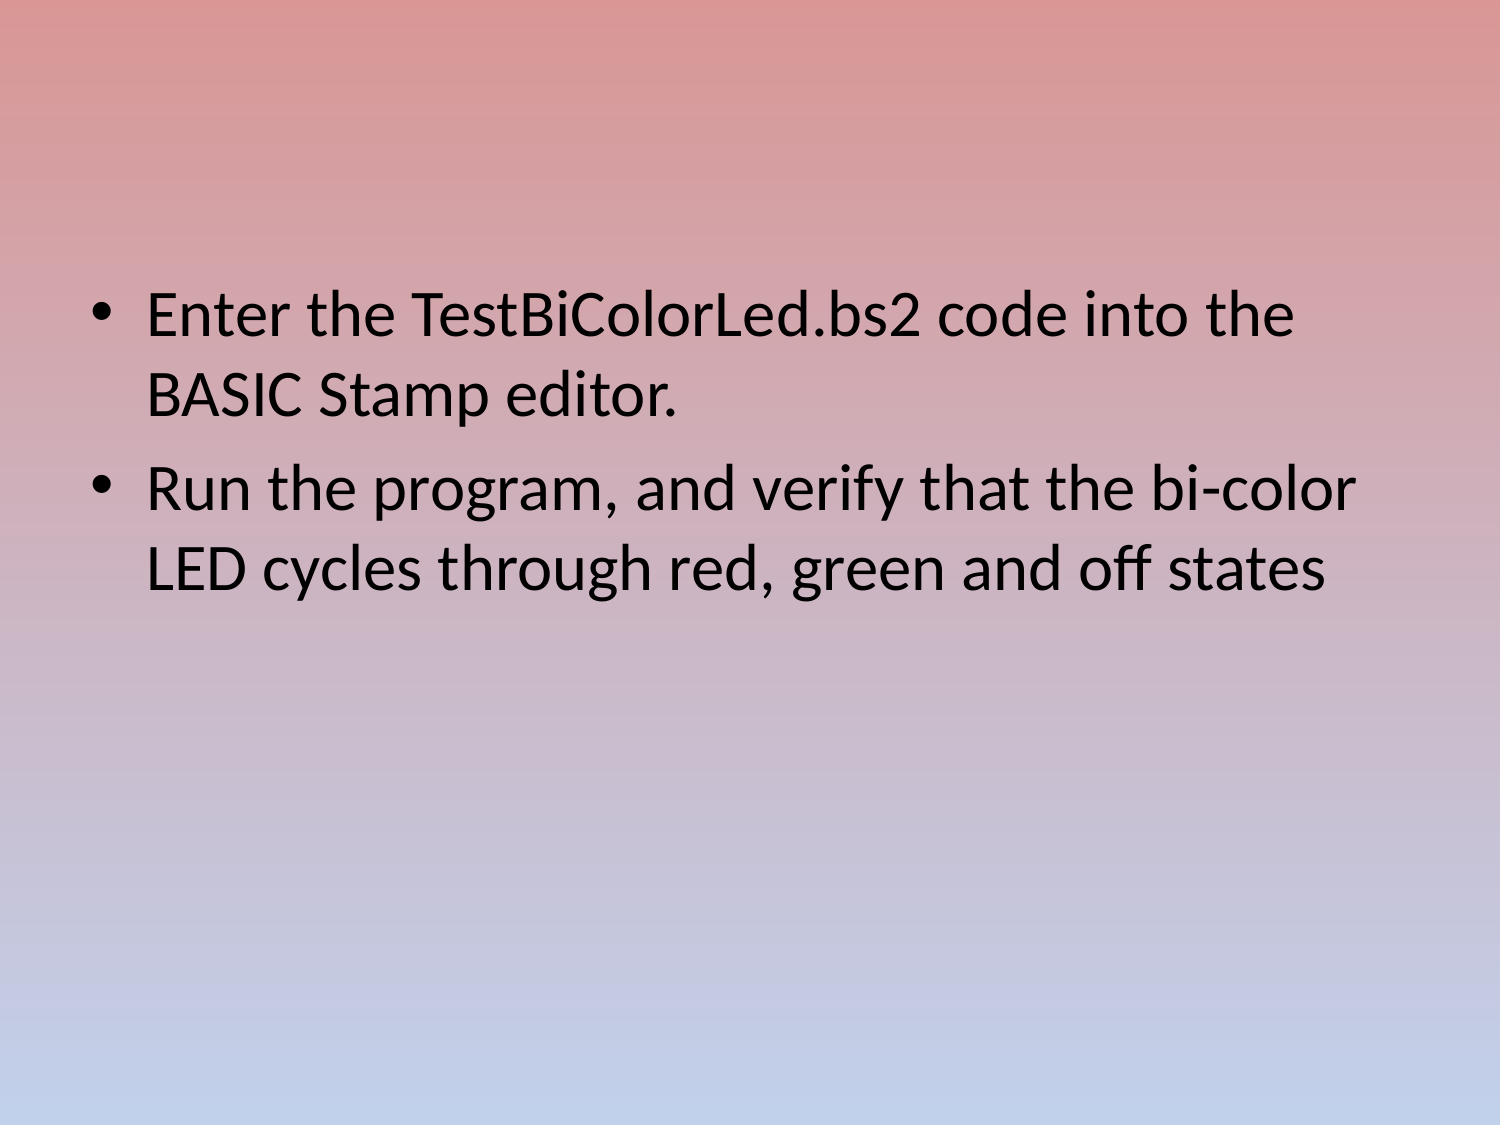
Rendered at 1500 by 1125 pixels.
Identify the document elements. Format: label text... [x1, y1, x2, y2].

list Enter the TestBiColorLed.bs2 code into the BASIC Stamp editor. Run the program, and verify that the bi-color LED cycles through red, green and off states [75, 262, 1425, 1005]
